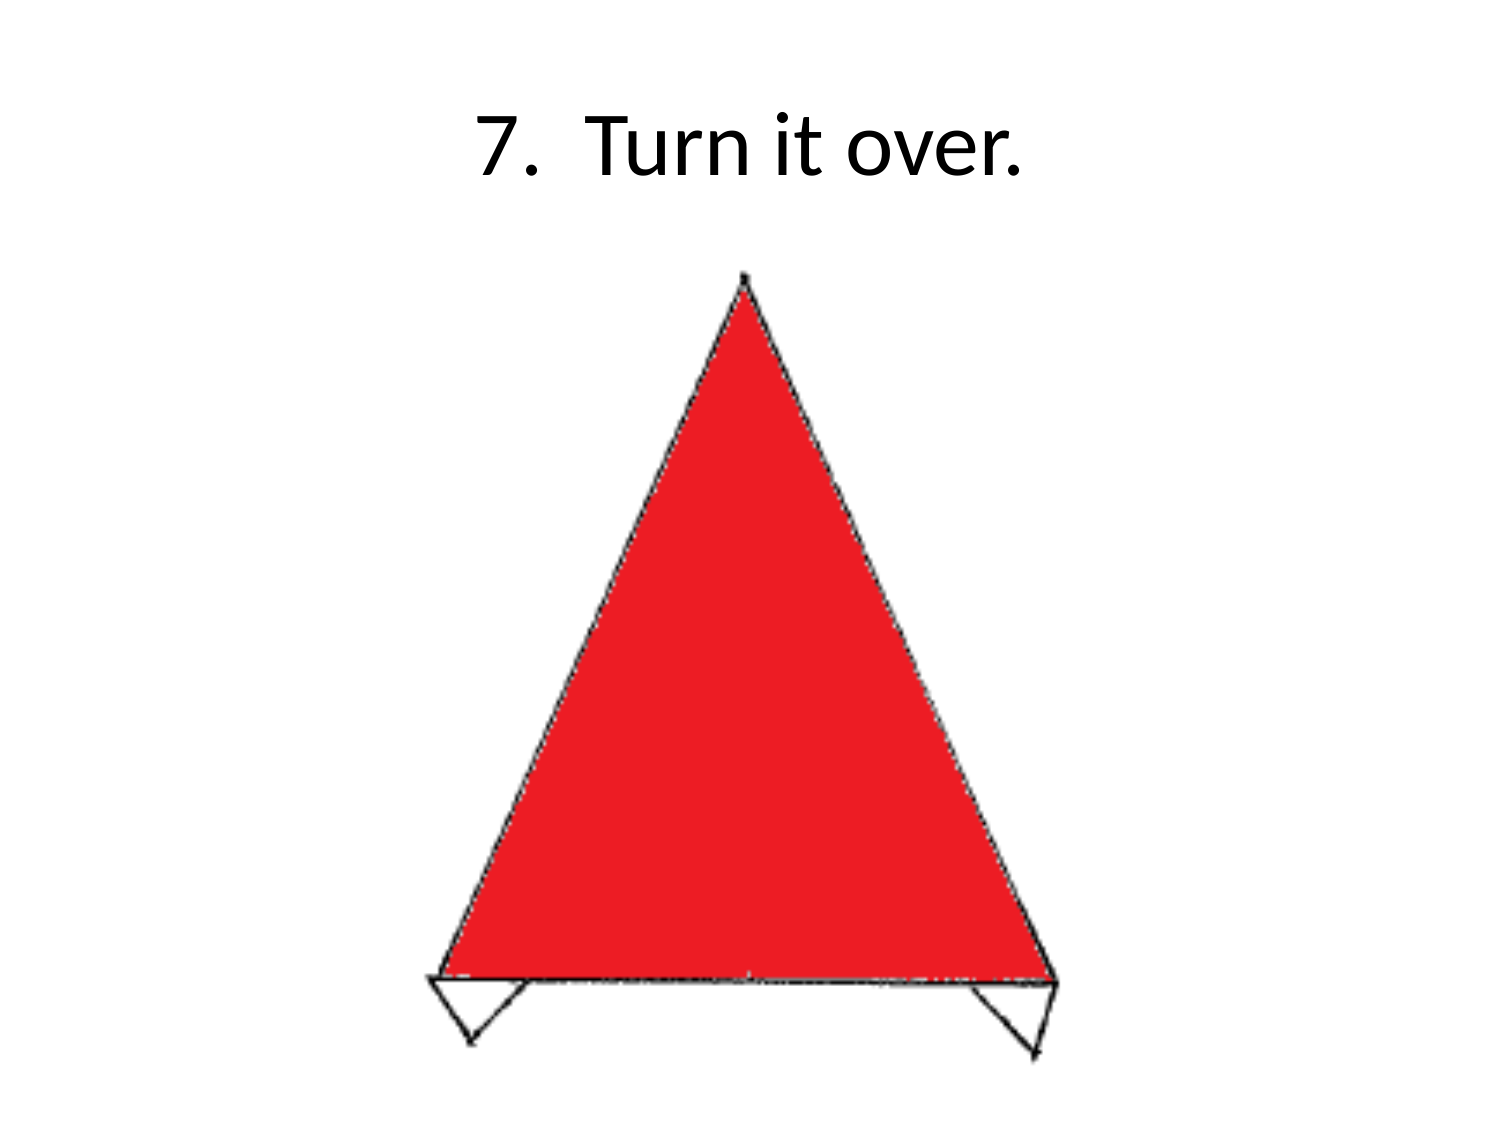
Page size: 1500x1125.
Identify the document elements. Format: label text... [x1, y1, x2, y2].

title 7. Turn it over. [75, 45, 1425, 233]
picture [395, 255, 1081, 1070]
